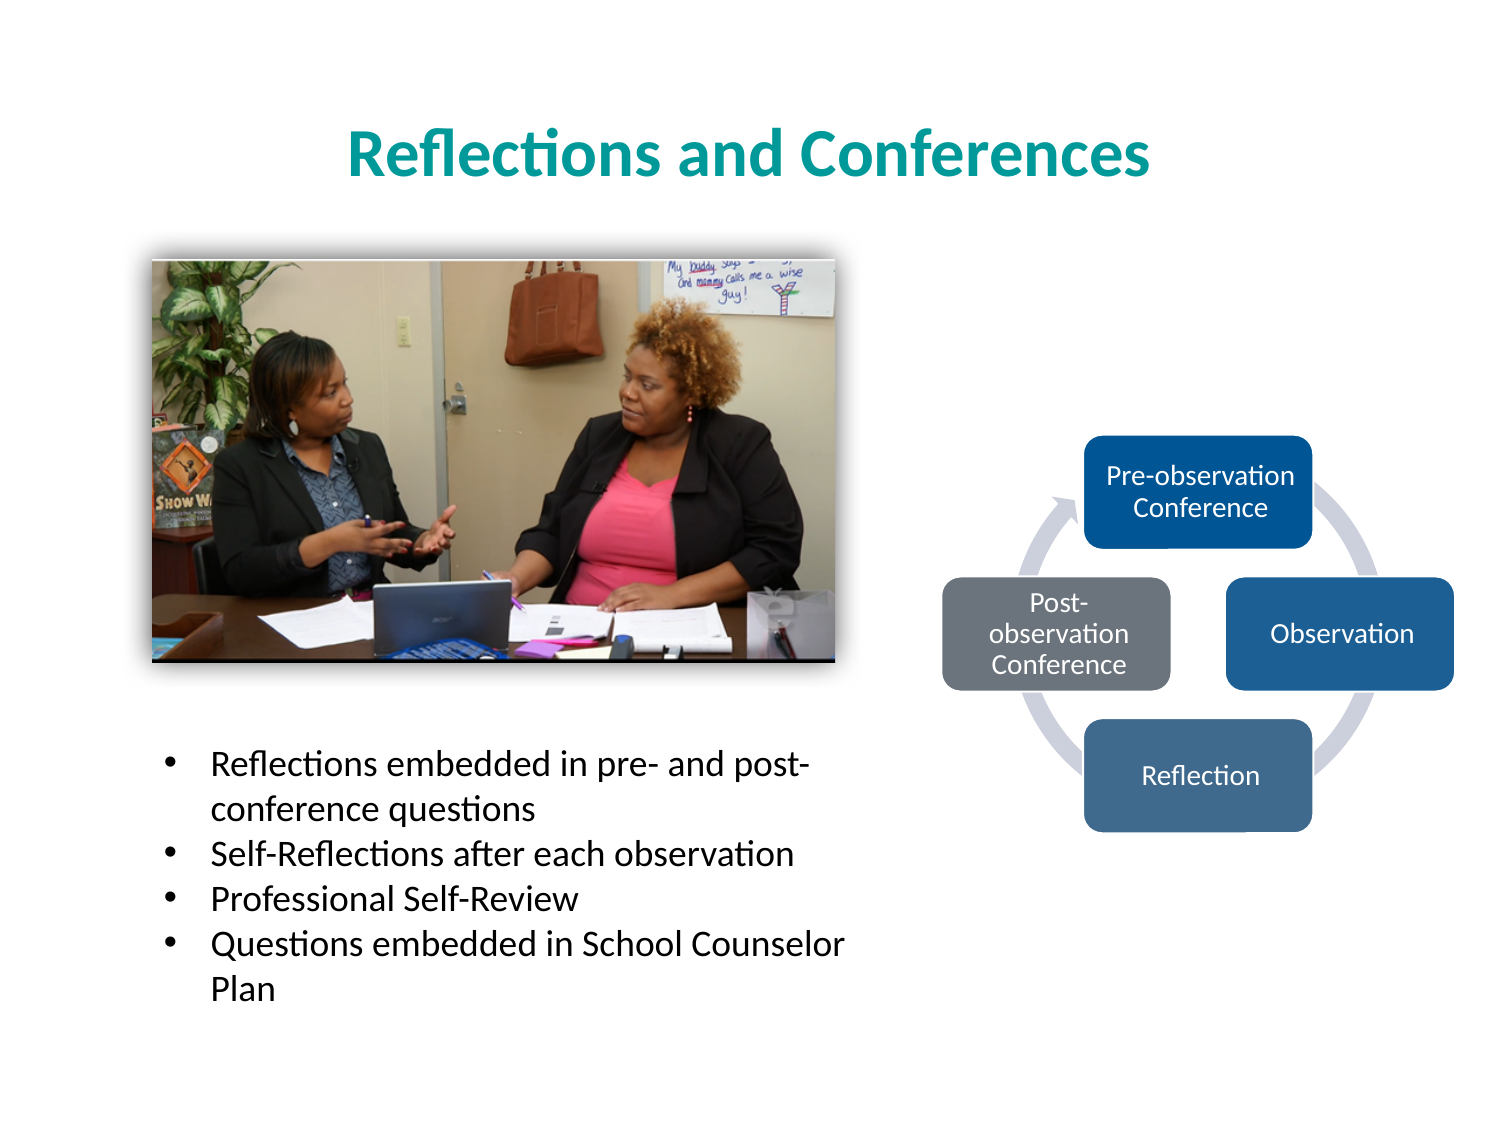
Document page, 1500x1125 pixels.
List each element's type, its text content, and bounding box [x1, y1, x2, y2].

title Reflections and Conferences [134, 32, 1366, 191]
text_box Reflections embedded in pre- and post-conference questions Self-Reflections after each observation Professional Self-Review Questions embedded in School Counselor Plan [149, 731, 924, 1062]
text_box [925, 434, 1471, 834]
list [152, 259, 836, 663]
